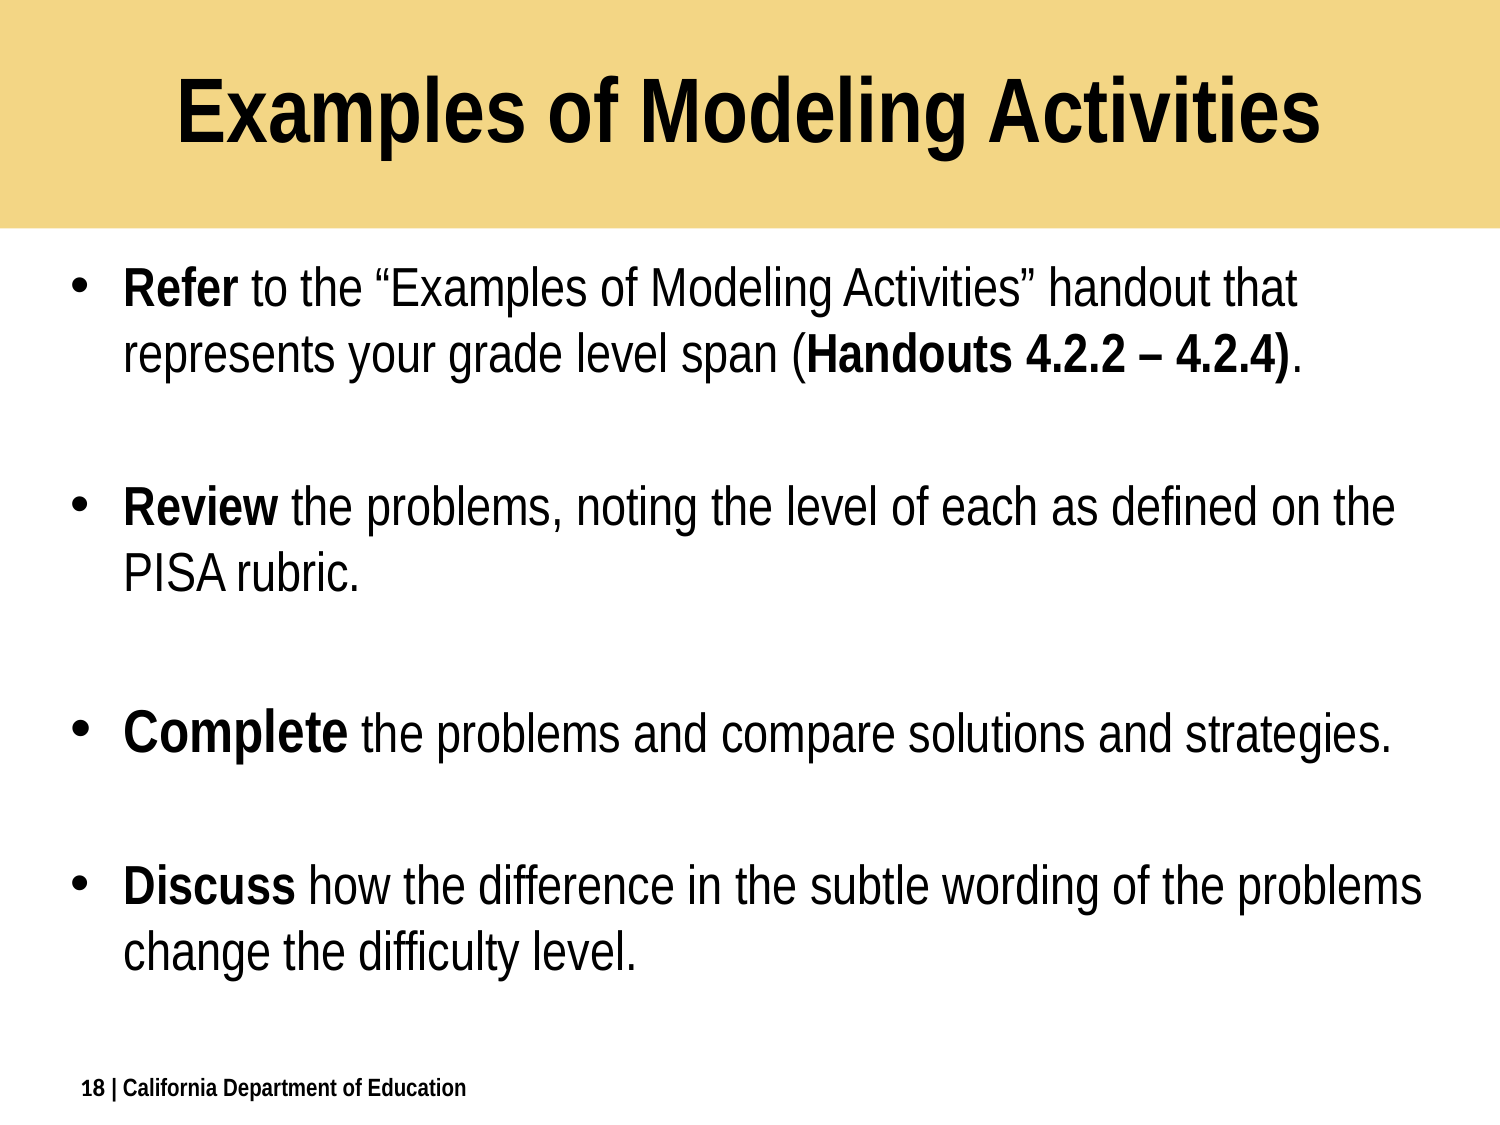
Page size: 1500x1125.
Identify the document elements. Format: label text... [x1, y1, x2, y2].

title Examples of Modeling Activities [75, 11, 1425, 200]
slide_number 18 [55, 1064, 121, 1124]
list Refer to the “Examples of Modeling Activities” handout that represents your grade level span (Handouts 4.2.2 – 4.2.4). Review the problems, noting the level of each as defined on the PISA rubric. Complete the problems and compare solutions and strategies. Discuss how the difference in the subtle wording of the problems change the difficulty level. [55, 243, 1441, 1054]
footer | California Department of Education [121, 1064, 699, 1124]
